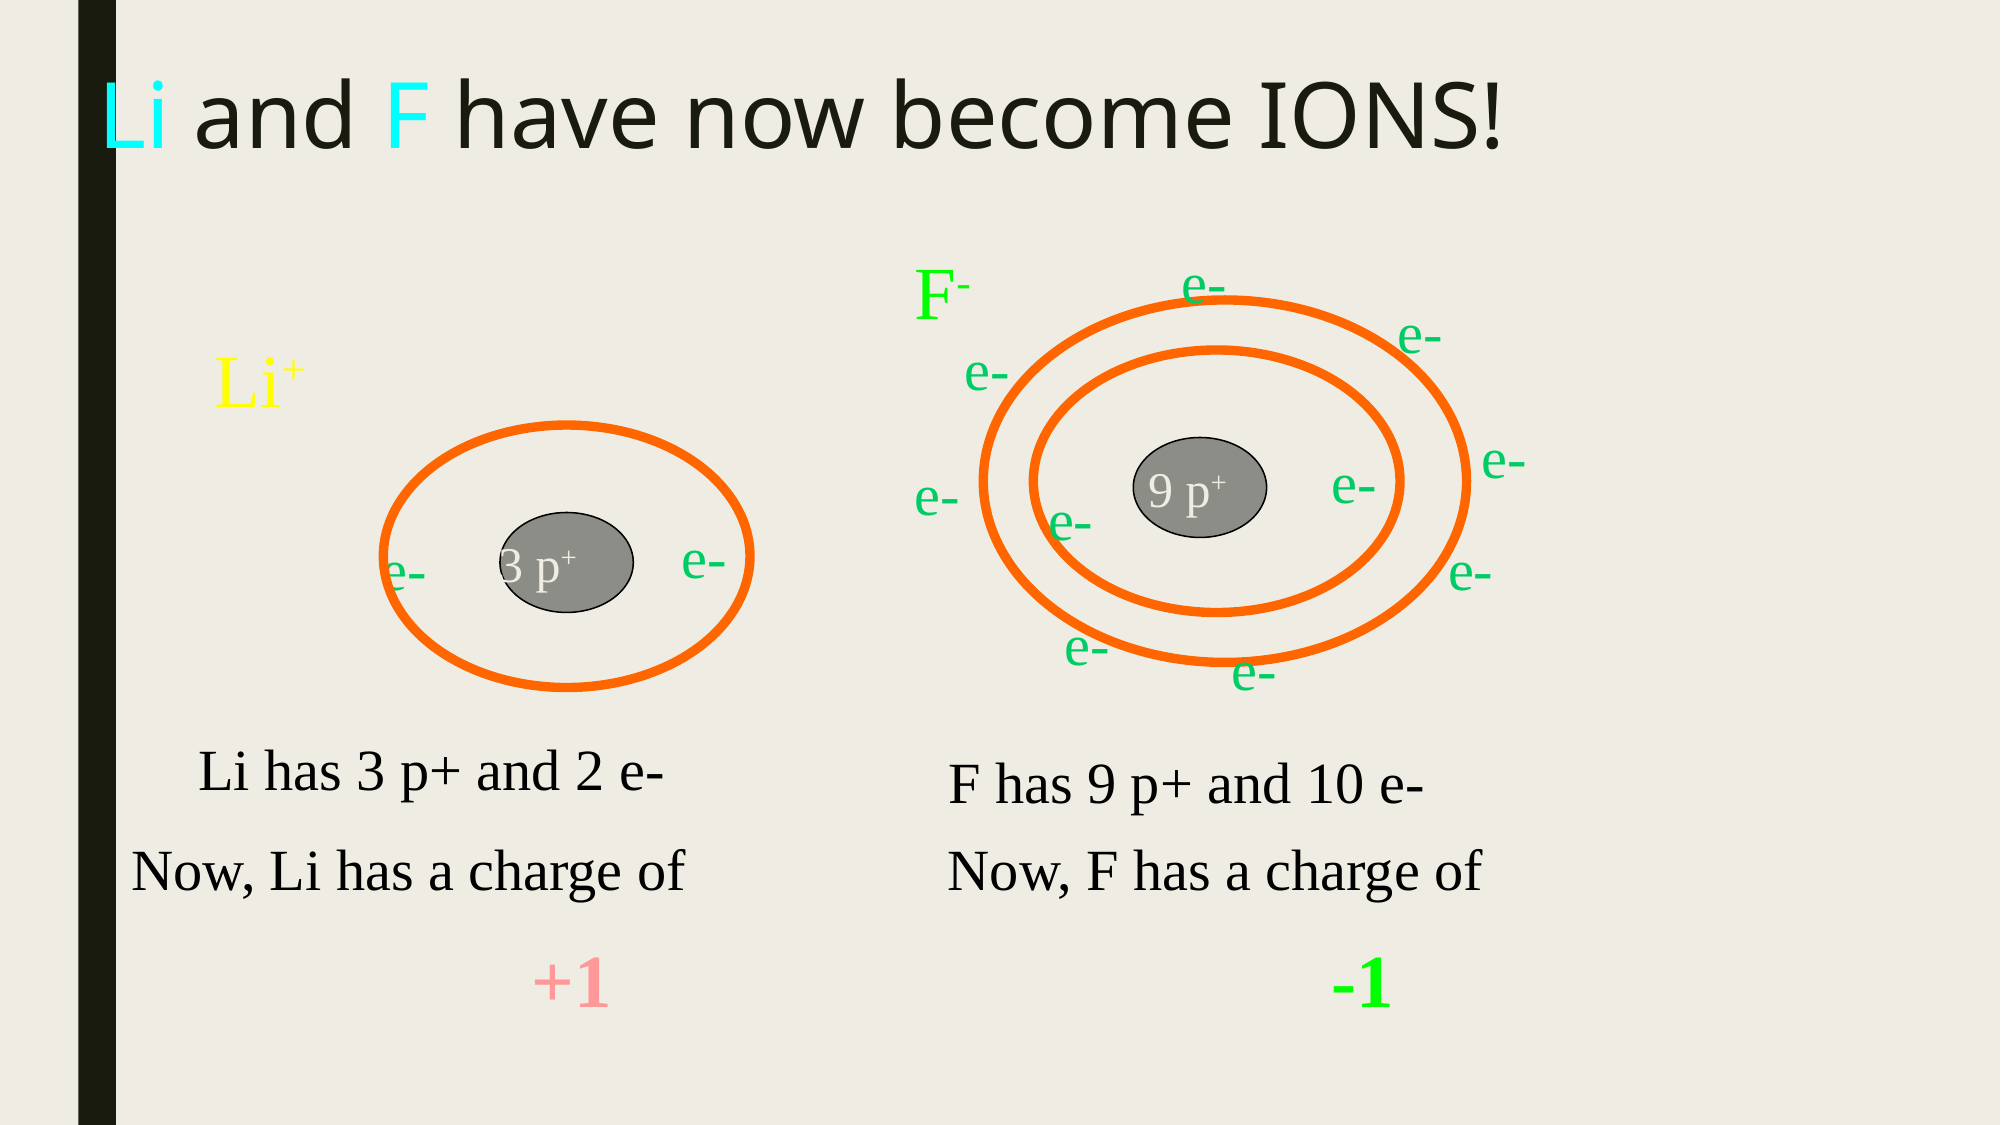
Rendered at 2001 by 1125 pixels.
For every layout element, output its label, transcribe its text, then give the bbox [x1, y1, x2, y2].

title Li and F have now become IONS! [83, 62, 1952, 250]
text_box -1 [1316, 924, 1484, 1030]
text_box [899, 237, 1584, 711]
text_box Now, Li has a charge of [116, 825, 717, 910]
text_box Now, F has a charge of [933, 825, 1550, 910]
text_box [199, 324, 784, 688]
text_box +1 [516, 924, 684, 1030]
text_box F has 9 p+ and 10 e- [933, 737, 1634, 823]
text_box Li has 3 p+ and 2 e- [183, 725, 884, 810]
